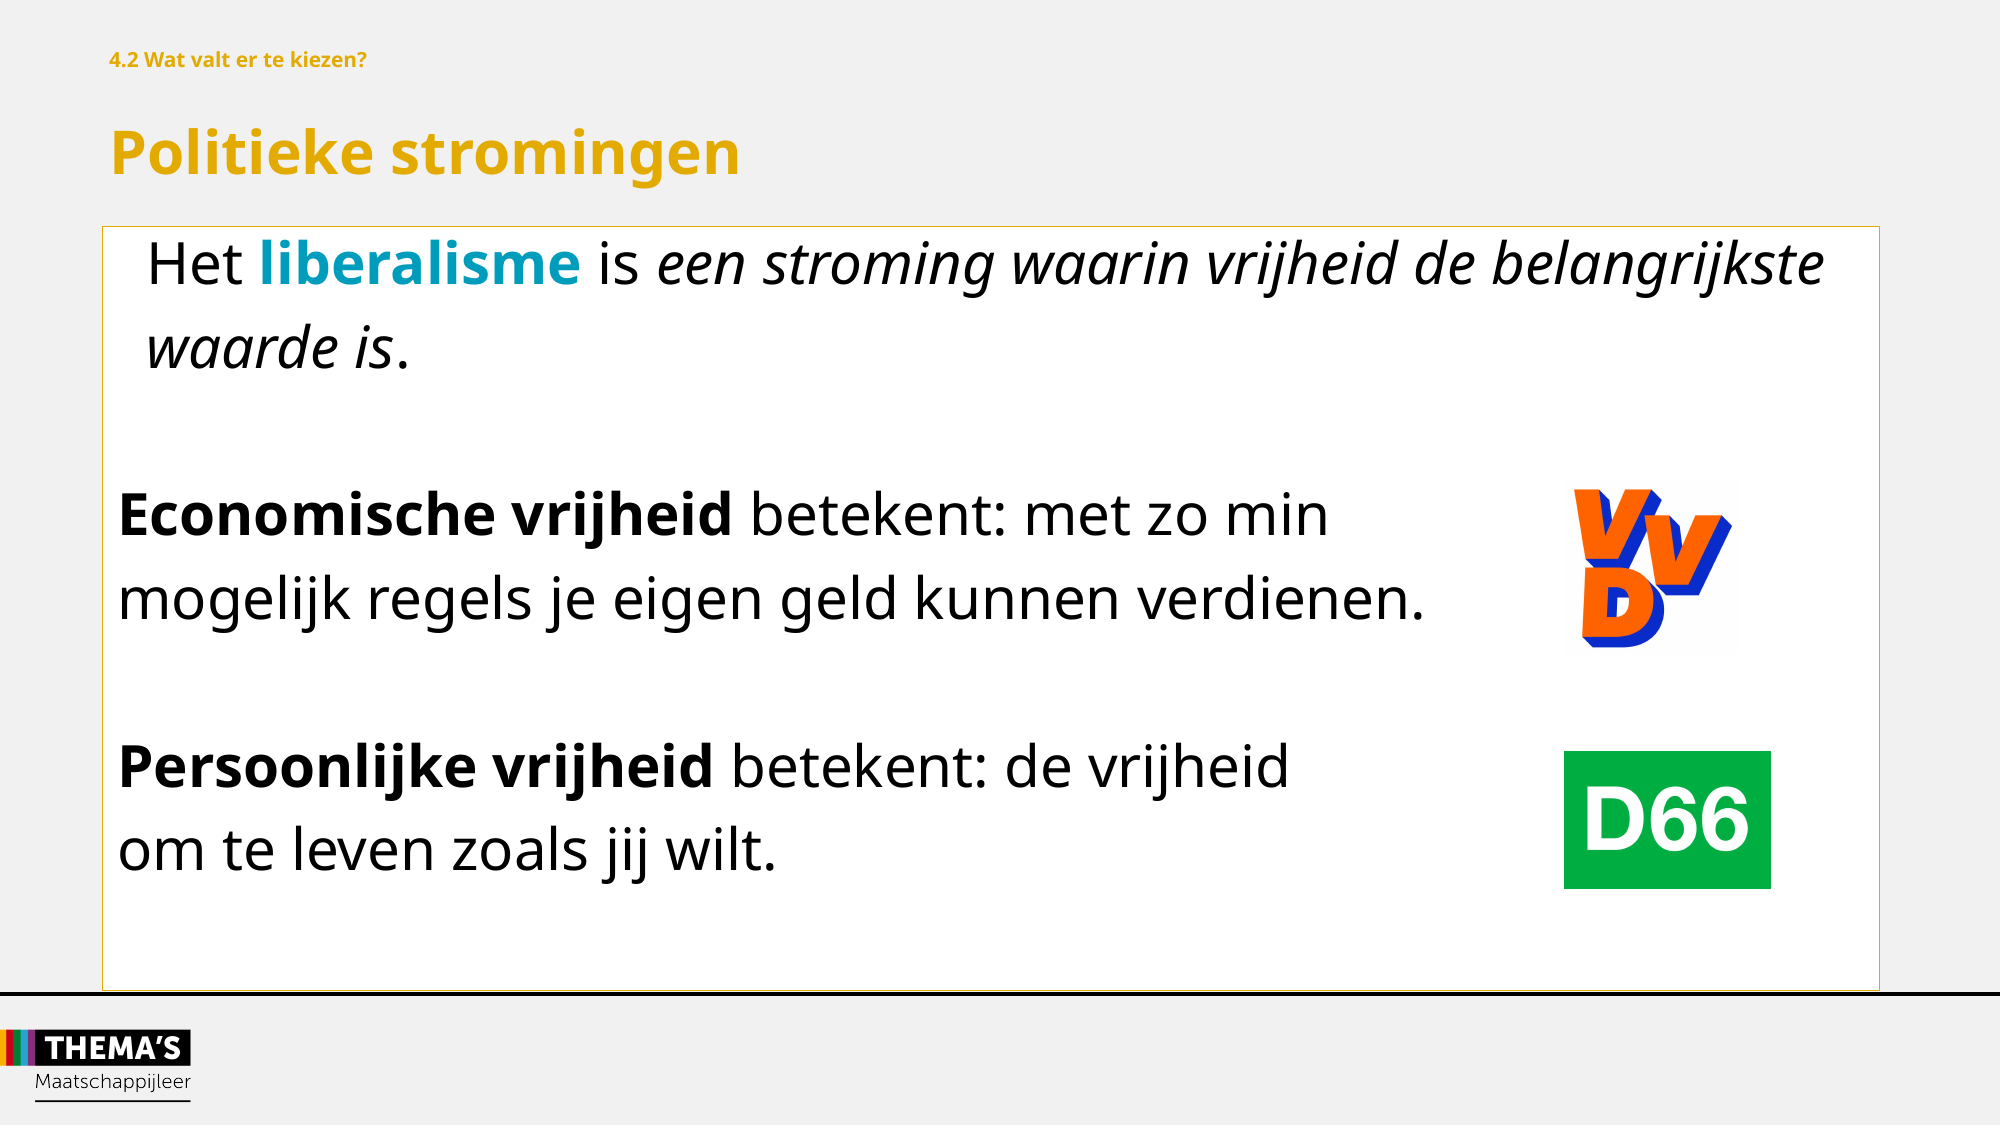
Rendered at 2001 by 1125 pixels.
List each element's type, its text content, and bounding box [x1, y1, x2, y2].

picture [1564, 750, 1771, 889]
list Het liberalisme is een stroming waarin vrijheid de belangrijkste waarde is. Economische vrijheid betekent: met zo min mogelijk regels je eigen geld kunnen verdienen. Persoonlijke vrijheid betekent: de vrijheid om te leven zoals jij wilt. [102, 226, 1880, 991]
list 4.2 Wat valt er te kiezen? [94, 33, 941, 88]
picture [0, 993, 203, 1125]
picture [1564, 479, 1738, 654]
list Politieke stromingen [94, 114, 1879, 205]
